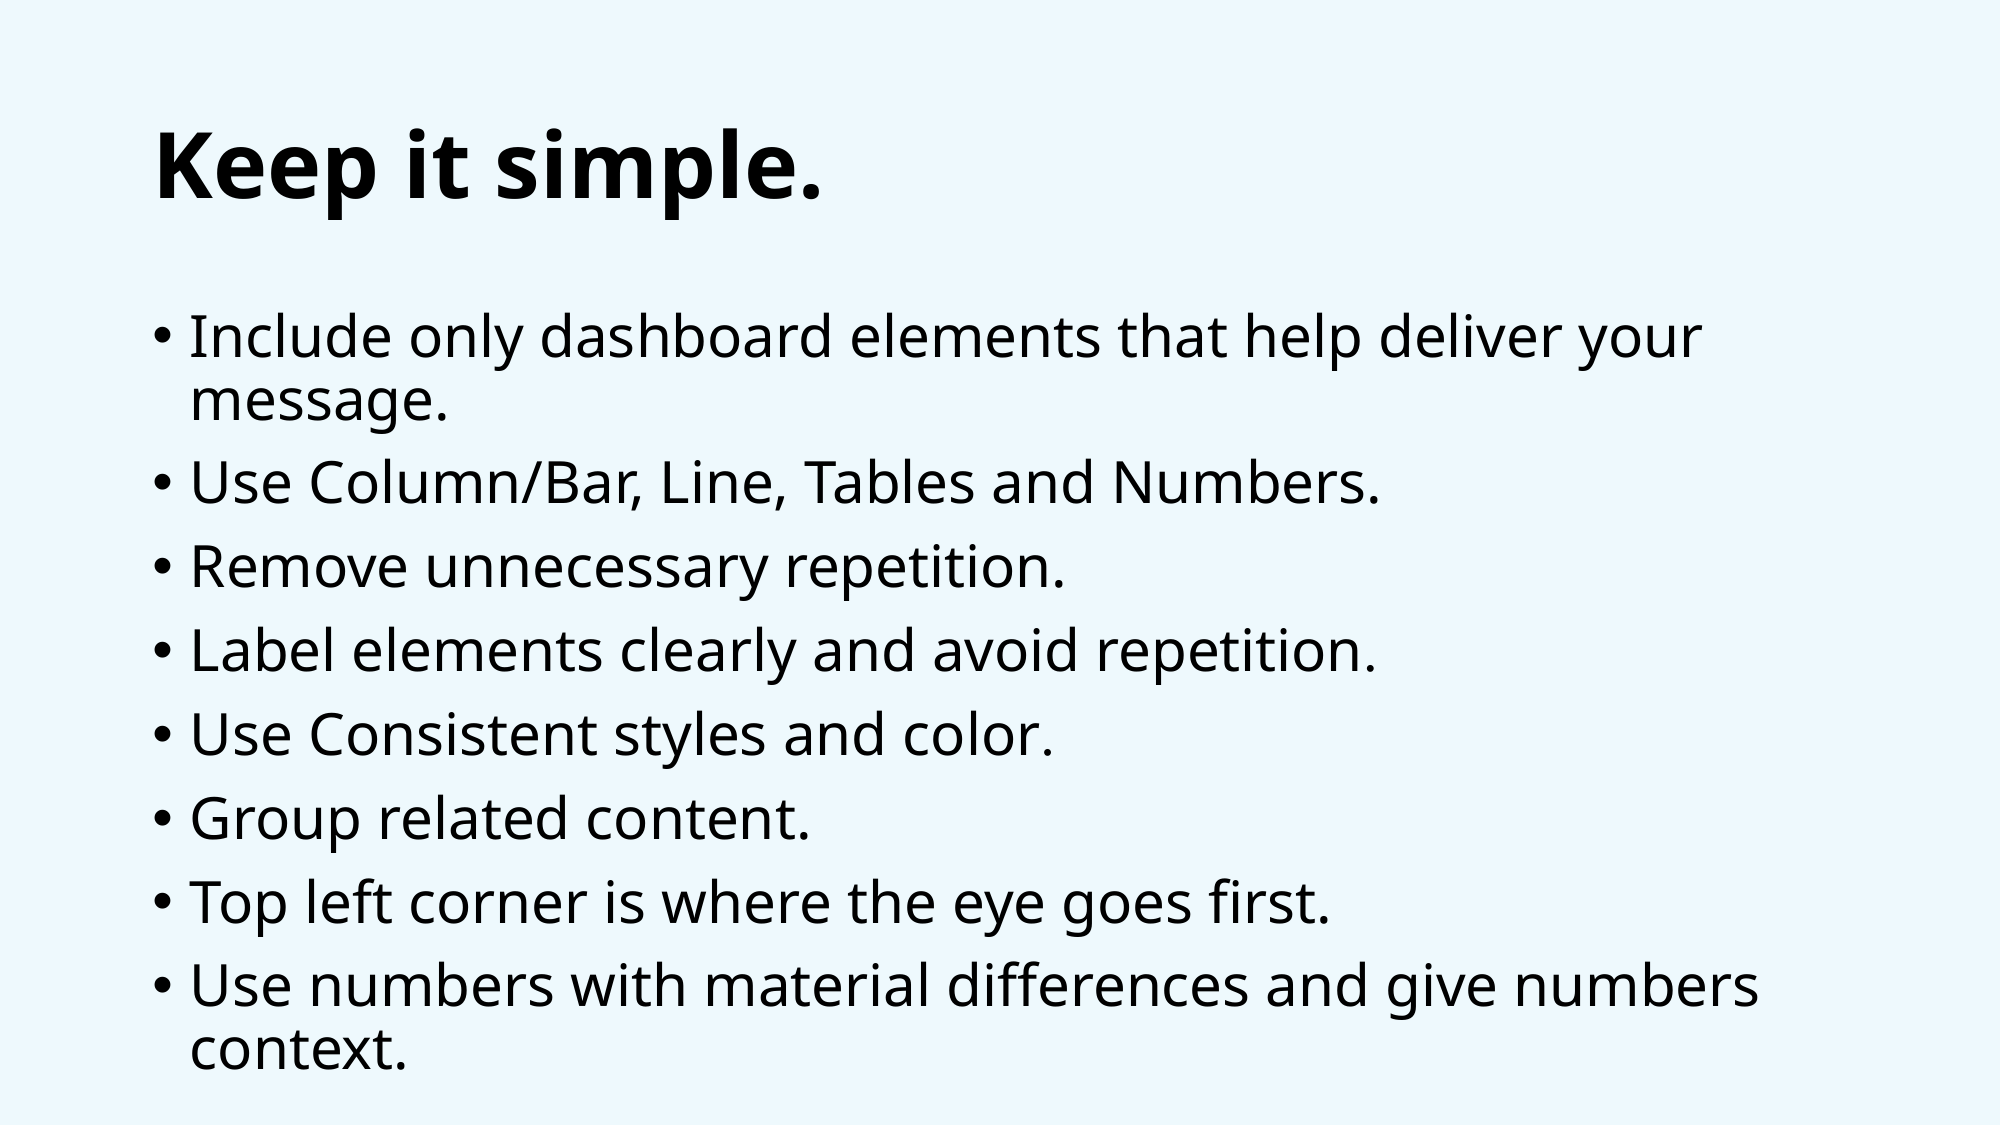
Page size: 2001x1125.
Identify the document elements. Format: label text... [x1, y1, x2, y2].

list Include only dashboard elements that help deliver your message. Use Column/Bar, Line, Tables and Numbers. Remove unnecessary repetition. Label elements clearly and avoid repetition. Use Consistent styles and color. Group related content. Top left corner is where the eye goes first. Use numbers with material differences and give numbers context. [137, 299, 1863, 1014]
title Keep it simple. [137, 59, 1863, 278]
